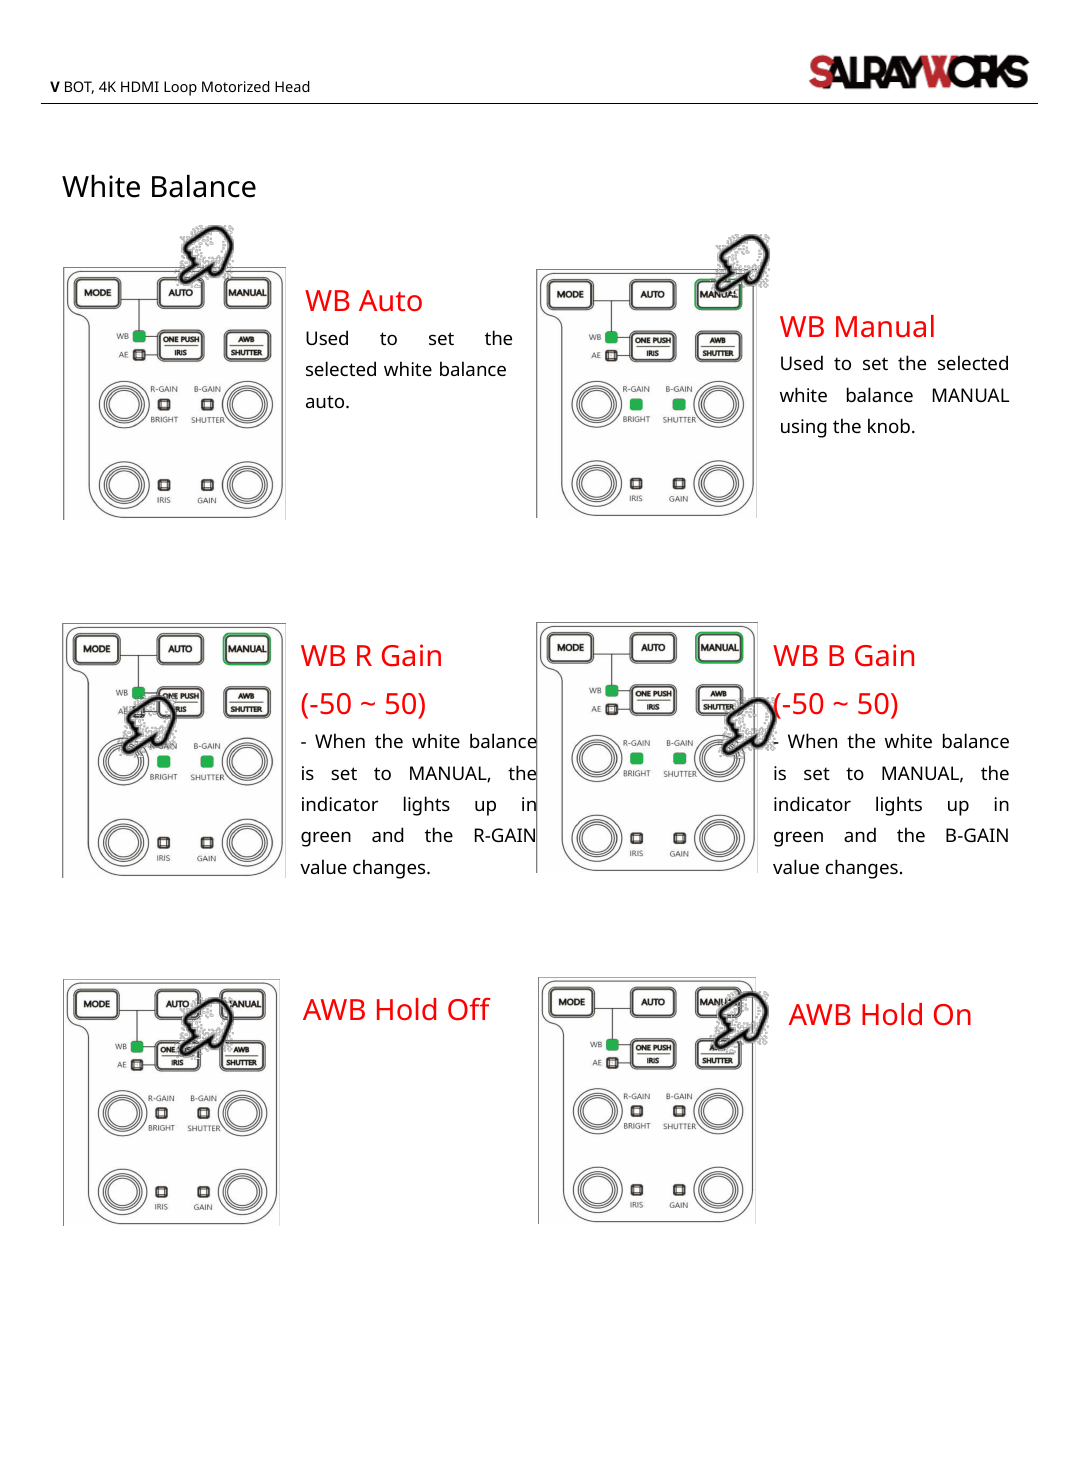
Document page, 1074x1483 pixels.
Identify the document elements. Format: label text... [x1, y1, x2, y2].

text_box WB Auto Used to set the selected white balance auto. [304, 268, 513, 444]
text_box WB Manual Used to set the selected white balance MANUAL using the knob. [779, 294, 1010, 438]
picture [63, 224, 287, 520]
picture [536, 232, 781, 519]
text_box WB R Gain (-50 ~ 50) - When the white balance is set to MANUAL, the indicator lights up in green and the R-GAIN value changes. [300, 622, 534, 879]
text_box White Balance [62, 154, 258, 204]
text_box AWB Hold On [788, 982, 974, 1032]
text_box AWB Hold Off [303, 977, 490, 1027]
picture [536, 622, 789, 873]
text_box WB B Gain (-50 ~ 50) - When the white balance is set to MANUAL, the indicator lights up in green and the B-GAIN value changes. [773, 622, 1010, 879]
picture [62, 979, 281, 1226]
picture [538, 976, 780, 1224]
picture [62, 623, 287, 878]
picture [799, 39, 1035, 102]
